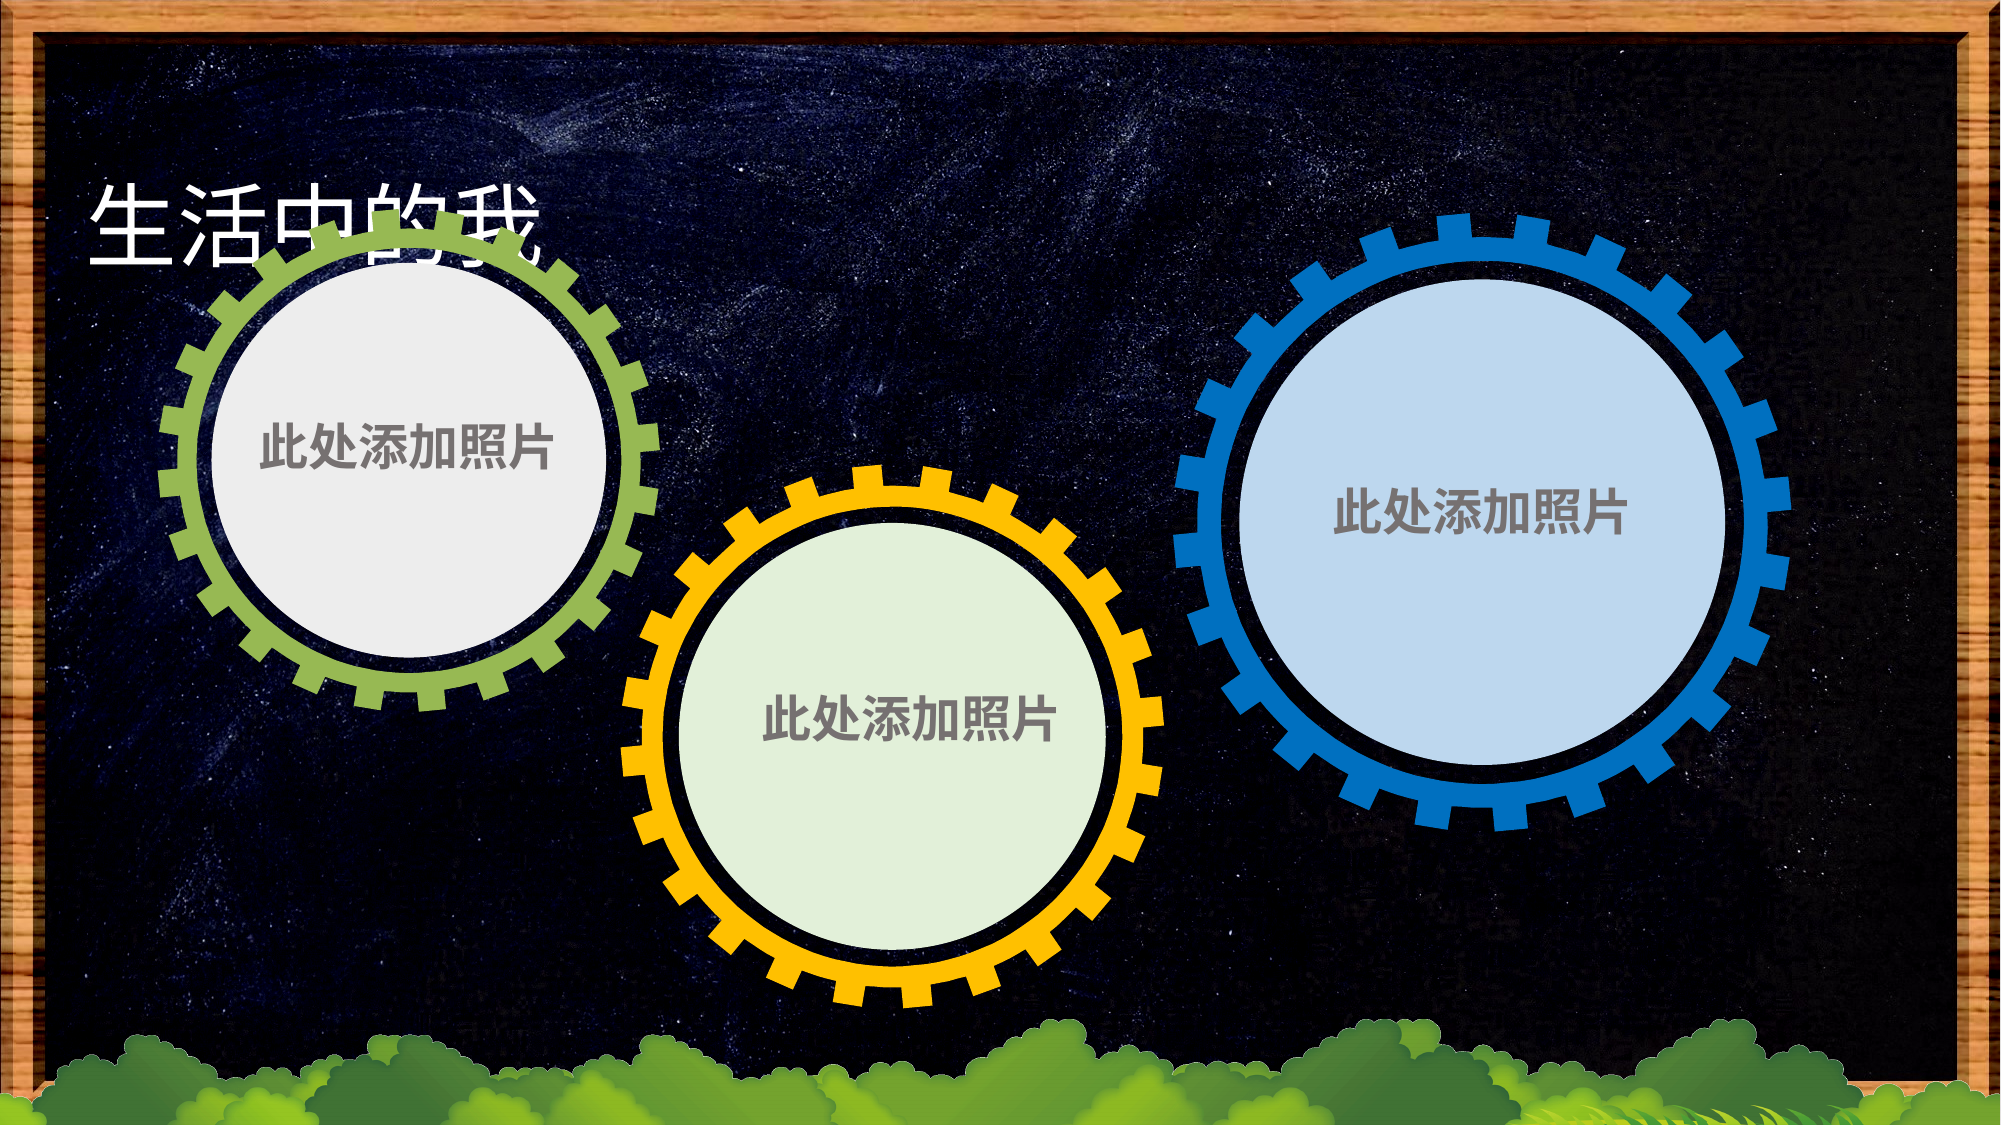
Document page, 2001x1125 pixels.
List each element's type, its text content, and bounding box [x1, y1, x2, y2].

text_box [157, 209, 660, 712]
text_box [620, 464, 1164, 1009]
picture [0, 0, 2001, 1125]
title 生活中的我 [70, 137, 1871, 325]
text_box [1173, 213, 1792, 832]
